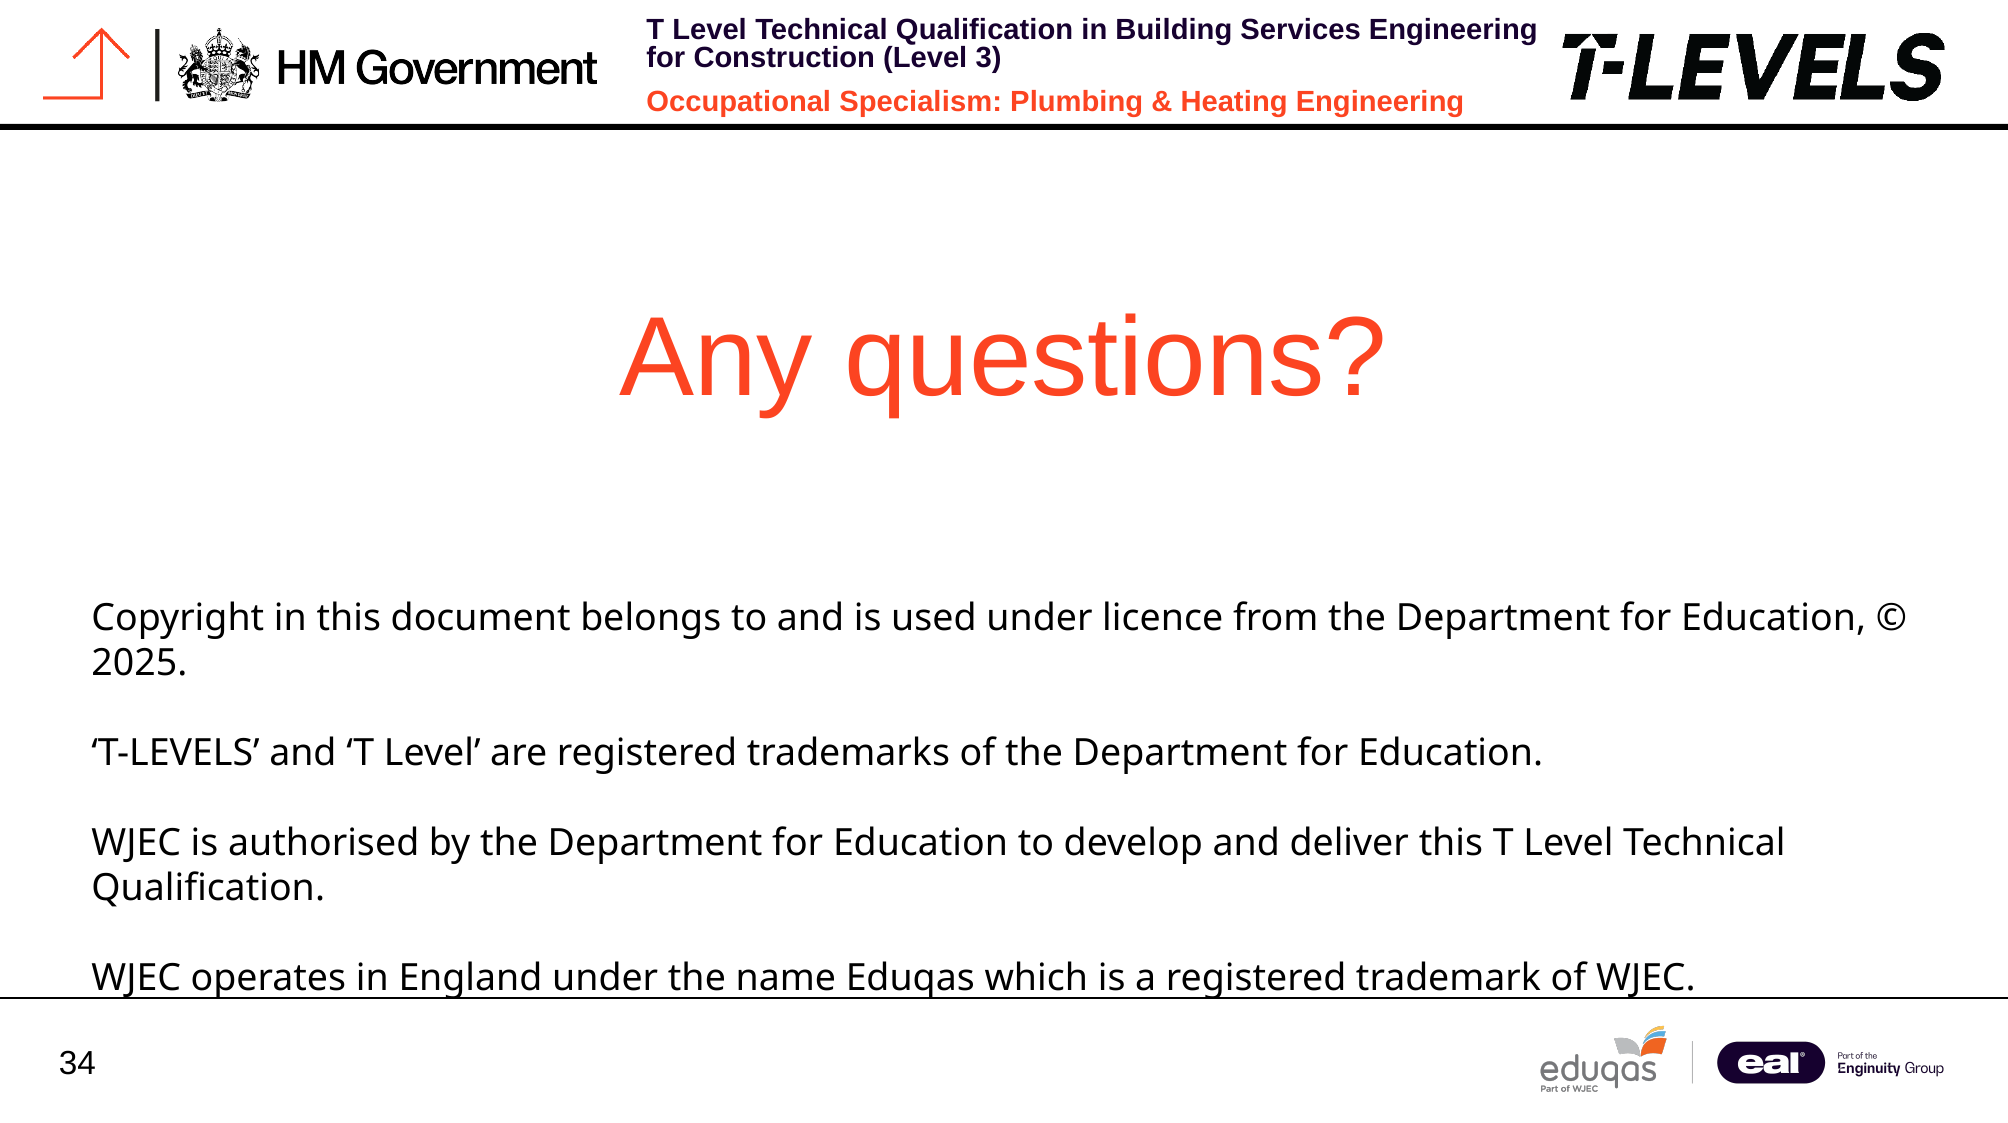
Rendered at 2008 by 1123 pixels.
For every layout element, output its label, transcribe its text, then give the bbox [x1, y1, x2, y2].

picture [1543, 25, 1964, 108]
picture [1535, 1021, 1949, 1097]
picture [38, 27, 136, 100]
text_box Copyright in this document belongs to and is used under licence from the Department for Education, © 2025. ‘T-LEVELS’ and ‘T Level’ are registered trademarks of the Department for Education. WJEC is authorised by the Department for Education to develop and deliver this T Level Technical Qualification. WJEC operates in England under the name Eduqas which is a registered trademark of WJEC. [76, 585, 1932, 1006]
picture [155, 28, 597, 102]
text_box Any questions? [590, 274, 1418, 425]
